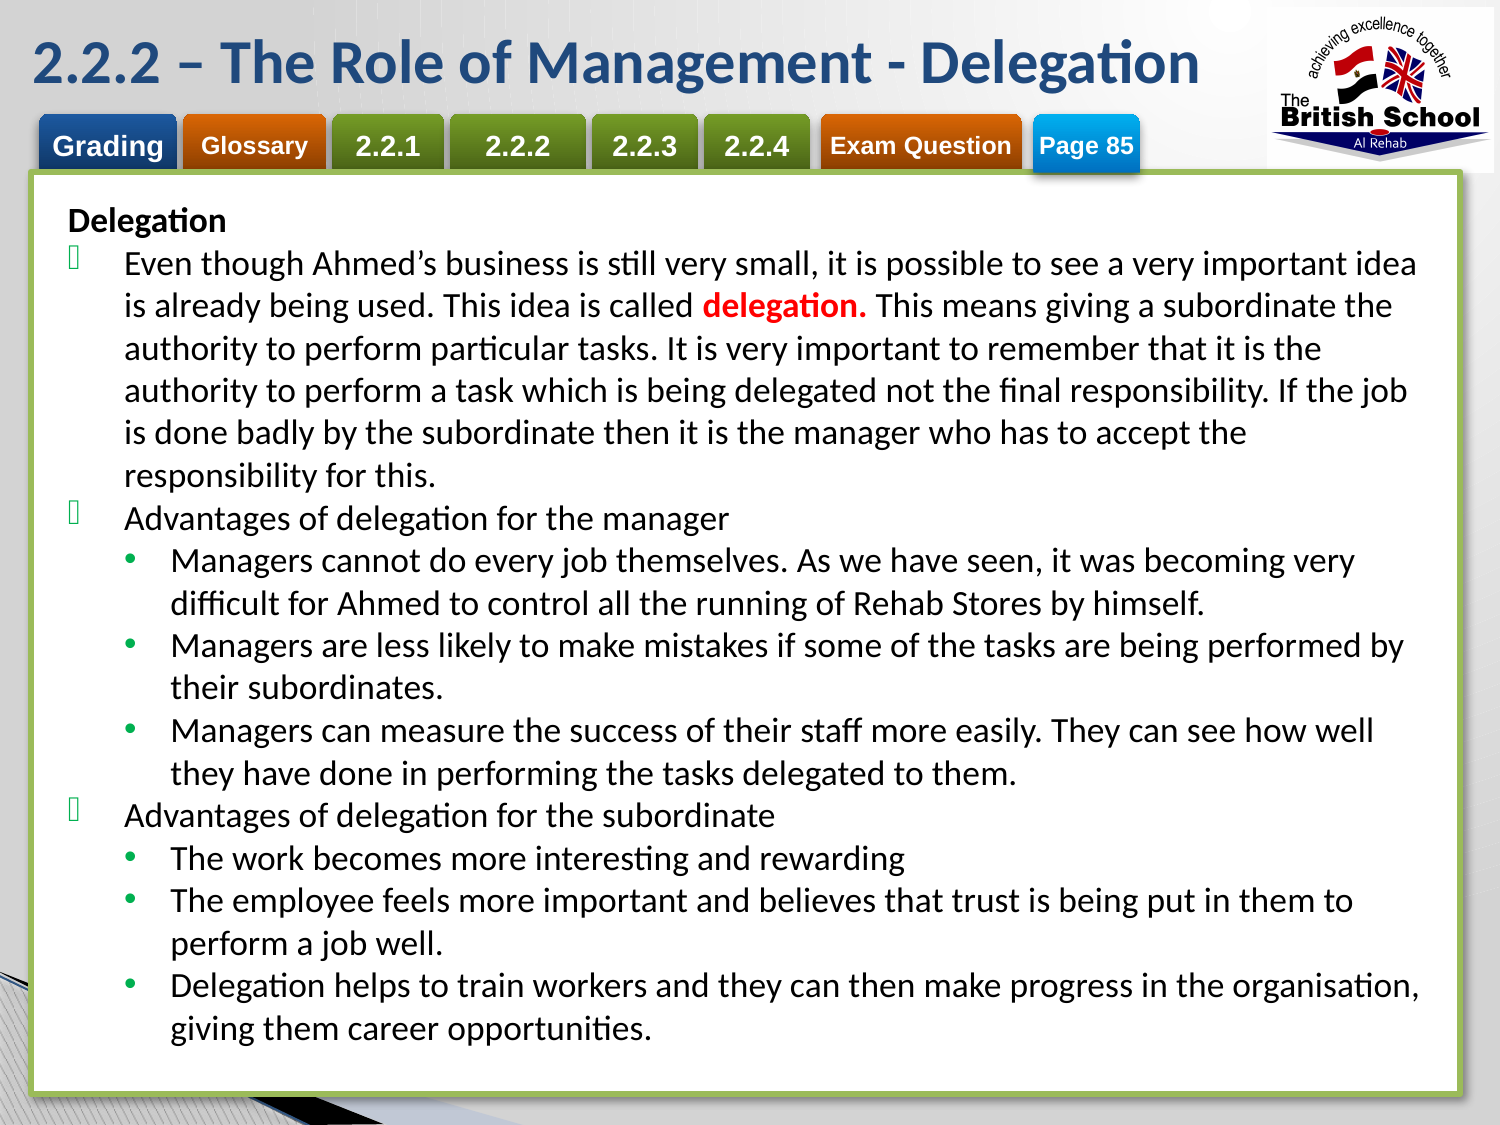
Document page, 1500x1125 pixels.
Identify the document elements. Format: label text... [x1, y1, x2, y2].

text_box Delegation Even though Ahmed’s business is still very small, it is possible to see a very important idea is already being used. This idea is called delegation. This means giving a subordinate the authority to perform particular tasks. It is very important to remember that it is the authority to perform a task which is being delegated not the final responsibility. If the job is done badly by the subordinate then it is the manager who has to accept the responsibility for this. Advantages of delegation for the manager Managers cannot do every job themselves. As we have seen, it was becoming very difficult for Ahmed to control all the running of Rehab Stores by himself. Managers are less likely to make mistakes if some of the tasks are being performed by their subordinates. Managers can measure the success of their staff more easily. They can see how well they have done in performing the tasks delegated to them. Advantages of delegation for the subordinate The work becomes more interesting and rewarding The employee feels more important and believes that trust is being put in them to perform a job well. Delegation helps to train workers and they can then make progress in the organisation, giving them career opportunities. [53, 189, 1447, 1055]
title 2.2.2 – The Role of Management - Delegation [17, 7, 1270, 110]
picture [281, 1114, 303, 1125]
text_box Page 85 [1033, 114, 1140, 173]
picture [1267, 7, 1495, 173]
